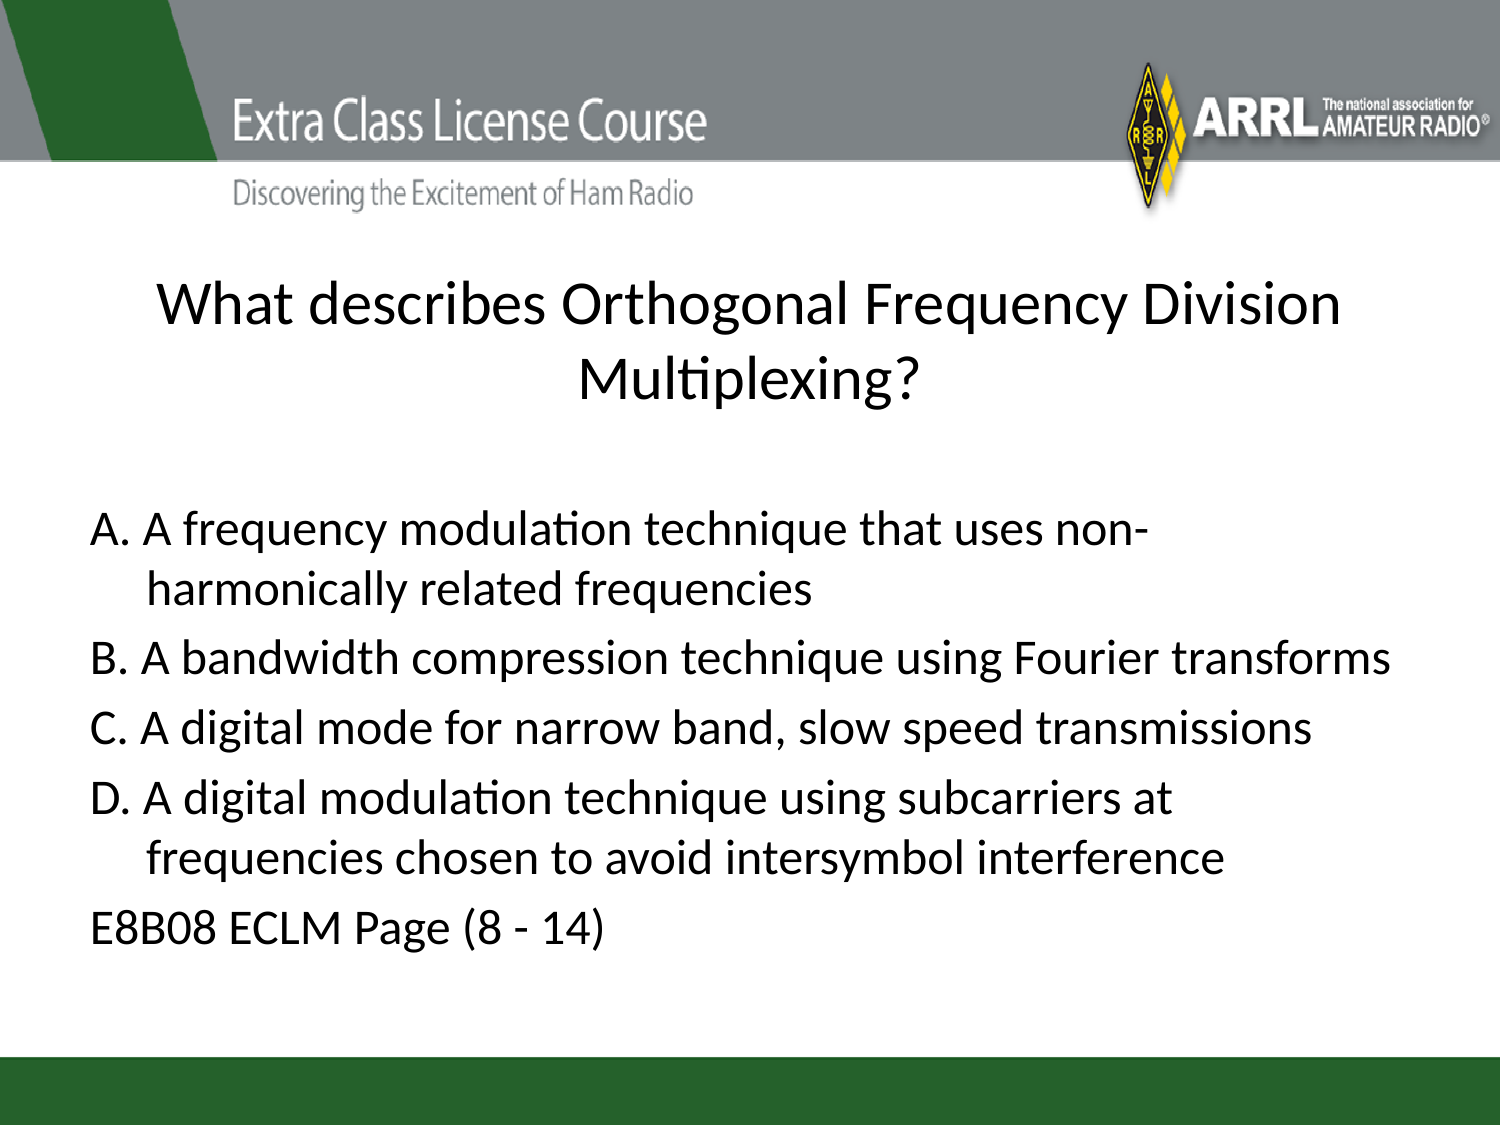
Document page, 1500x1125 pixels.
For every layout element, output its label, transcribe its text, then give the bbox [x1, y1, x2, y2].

picture [0, 0, 1500, 1125]
title What describes Orthogonal Frequency Division Multiplexing? [75, 254, 1425, 435]
list A. A frequency modulation technique that uses non-harmonically related frequencies B. A bandwidth compression technique using Fourier transforms C. A digital mode for narrow band, slow speed transmissions D. A digital modulation technique using subcarriers at frequencies chosen to avoid intersymbol interference E8B08 ECLM Page (8 - 14) [75, 487, 1425, 1005]
